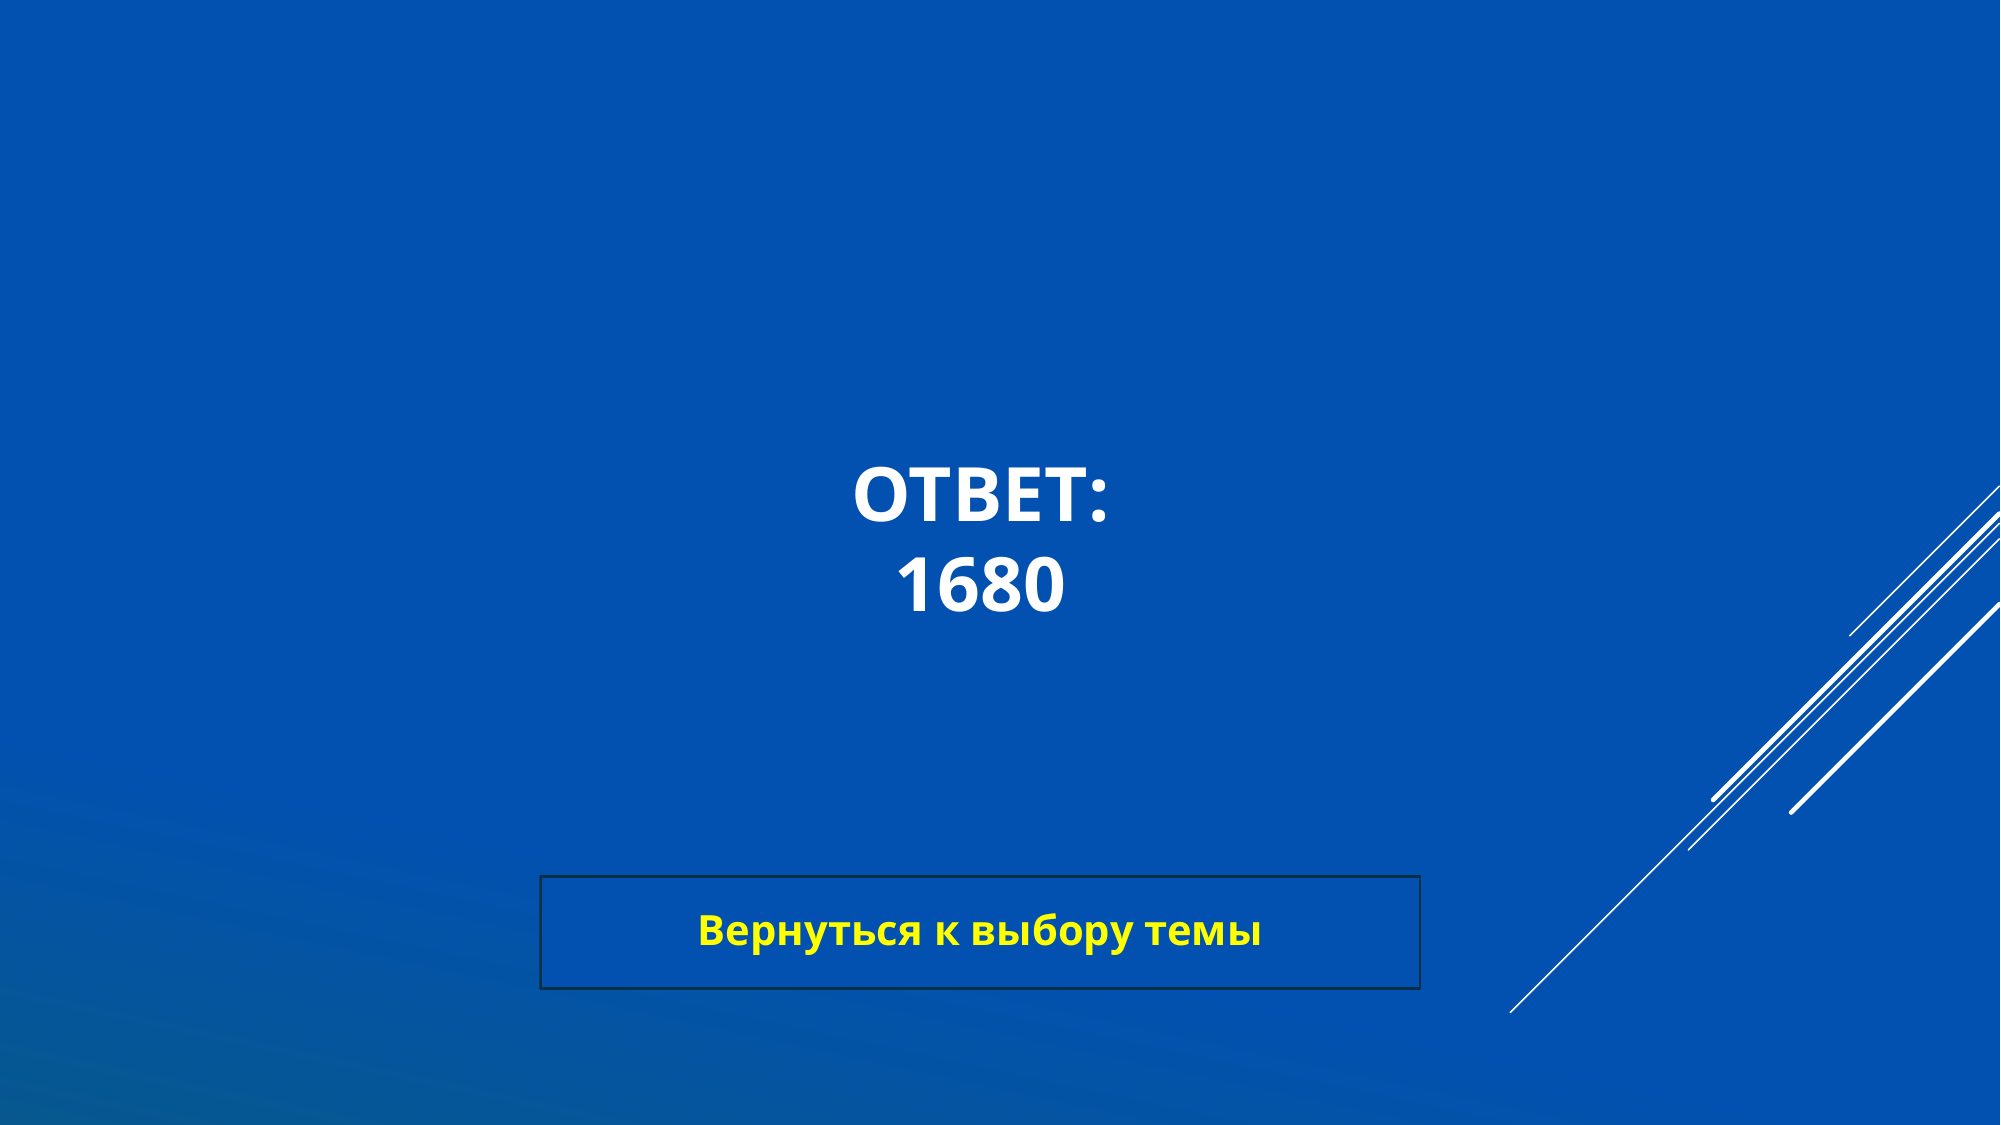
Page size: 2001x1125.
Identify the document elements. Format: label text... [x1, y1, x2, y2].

title Ответ: 1680 [217, 326, 1744, 746]
